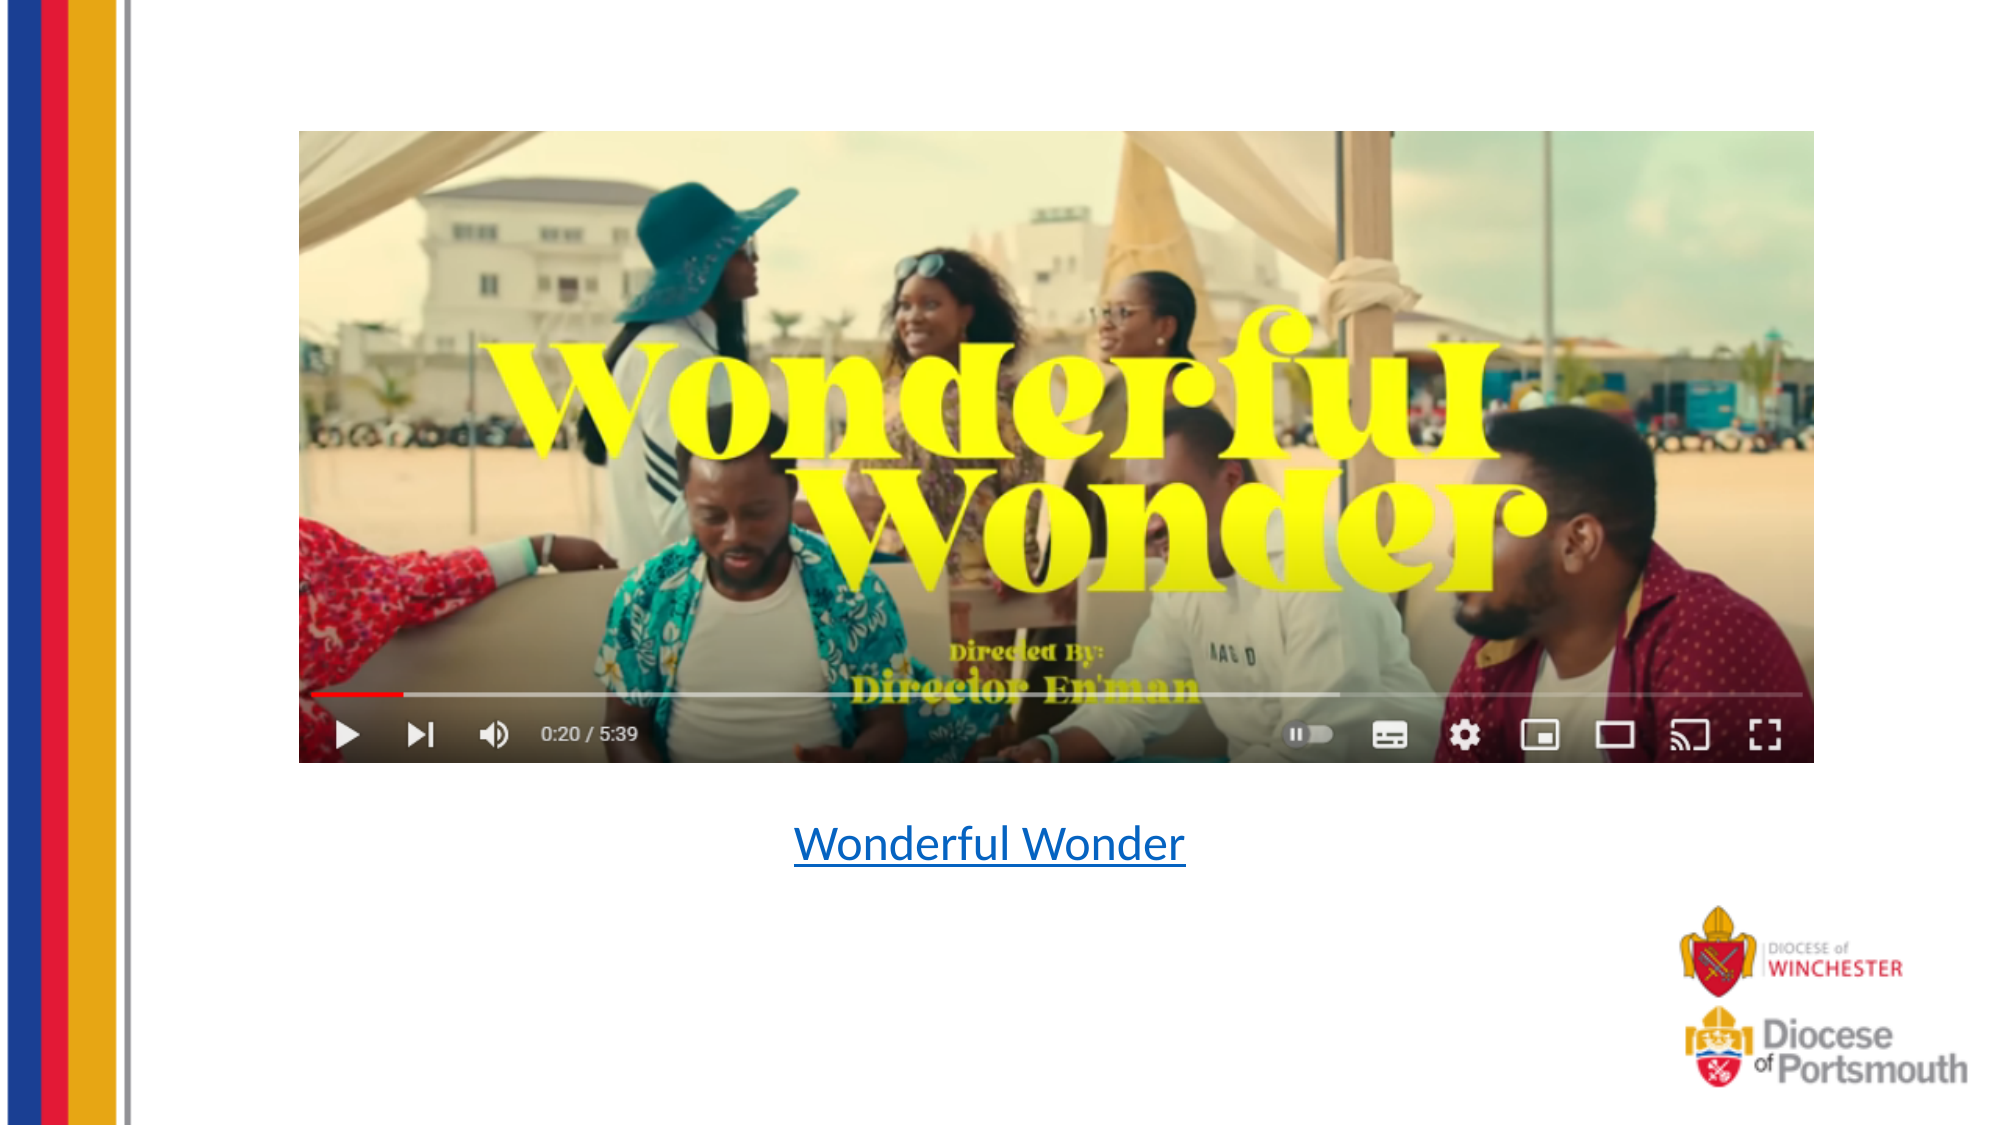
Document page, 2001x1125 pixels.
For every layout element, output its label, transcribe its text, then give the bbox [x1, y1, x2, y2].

text_box Wonderful Wonder [779, 802, 1861, 938]
picture [0, 0, 2001, 1125]
